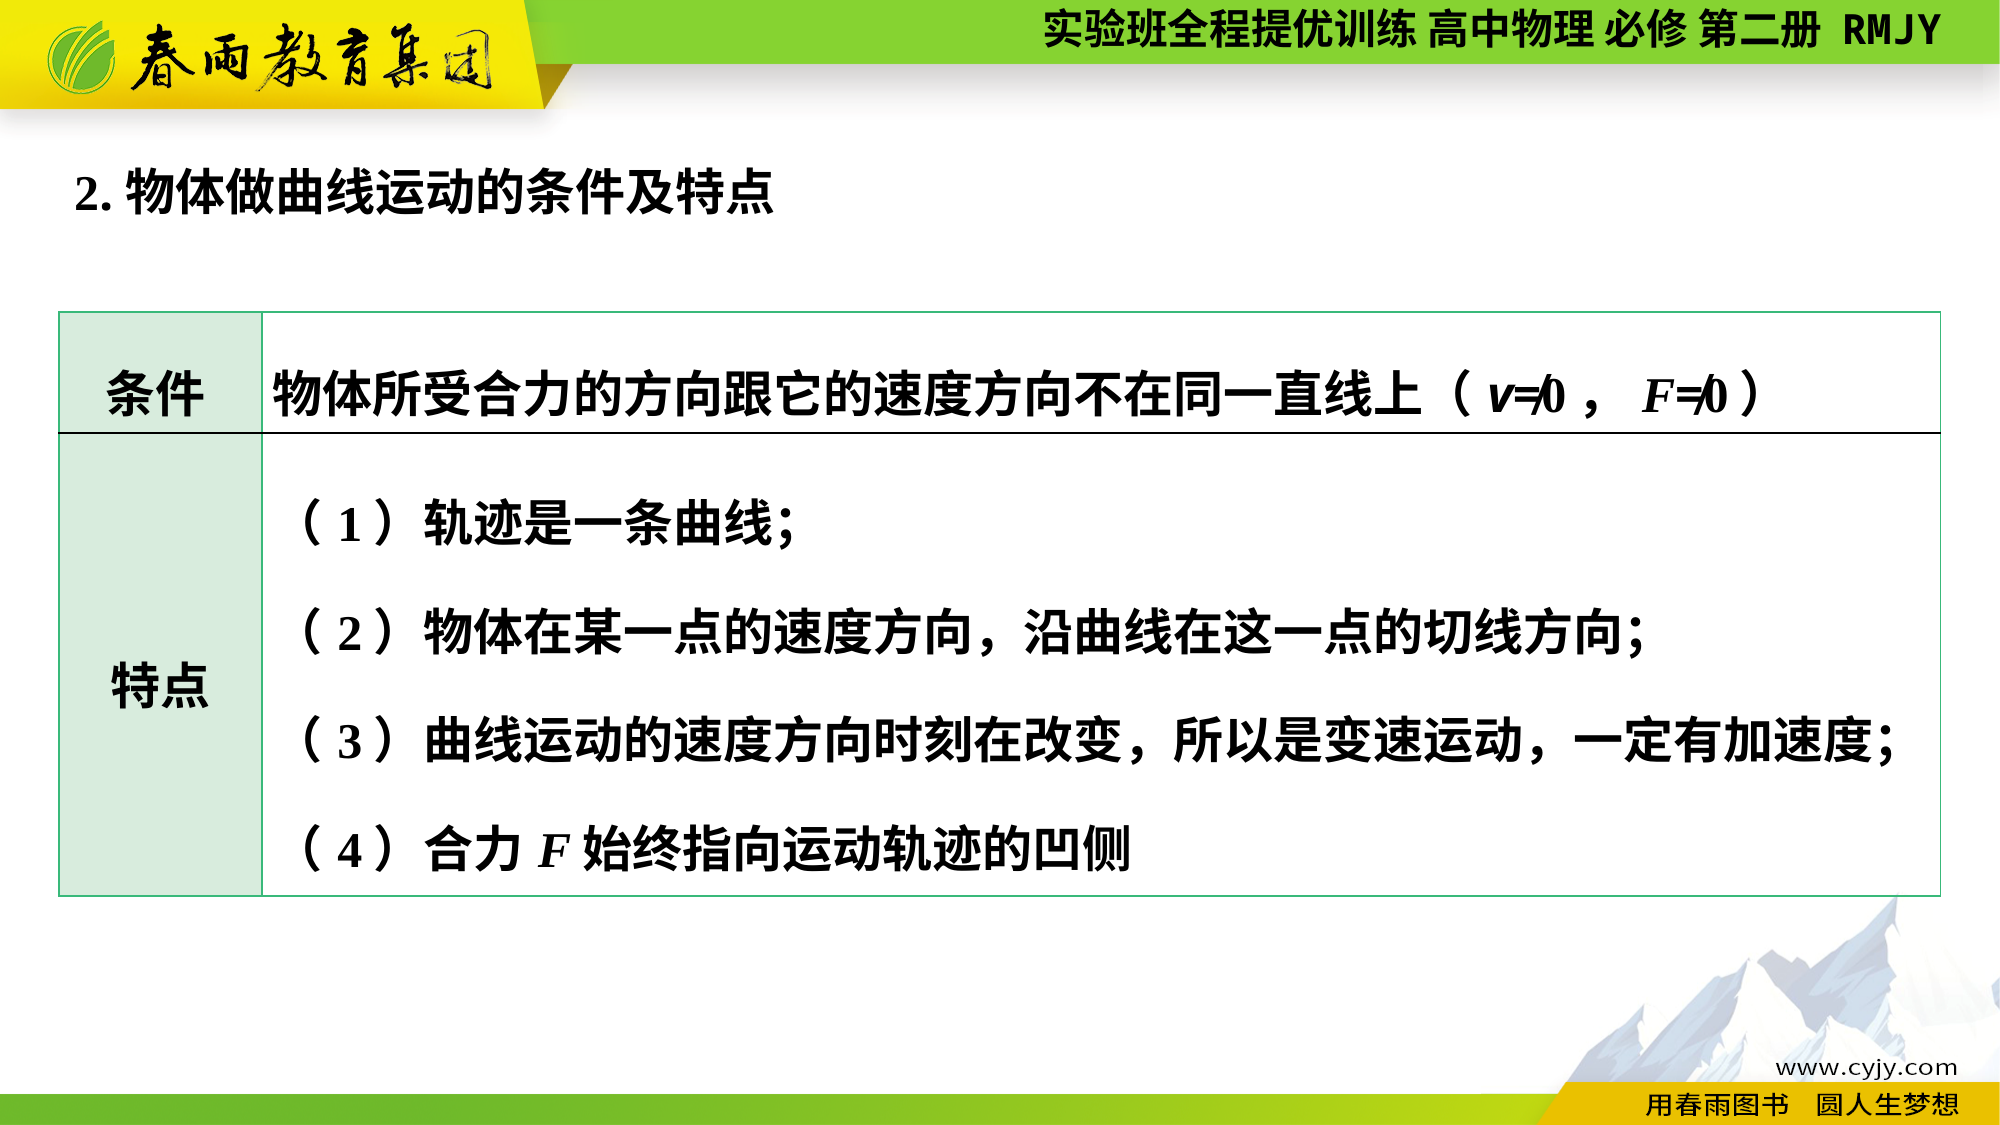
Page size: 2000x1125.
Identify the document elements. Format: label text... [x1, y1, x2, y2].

table_header 物体所受合力的方向跟它的速度方向不在同一直线上（v≠0，F≠0） [263, 313, 1940, 432]
table_cell （1）轨迹是一条曲线； （2）物体在某一点的速度方向，沿曲线在这一点的切线方向； （3）曲线运动的速度方向时刻在改变，所以是变速运动，一定有加速度； （4）合力F始终指向运动轨迹的凹侧 [263, 434, 1940, 895]
table_header 条件 [60, 313, 261, 432]
table_cell 特点 [60, 434, 261, 895]
list 2.物体做曲线运动的条件及特点 [59, 122, 1944, 217]
picture [0, 0, 2000, 1125]
